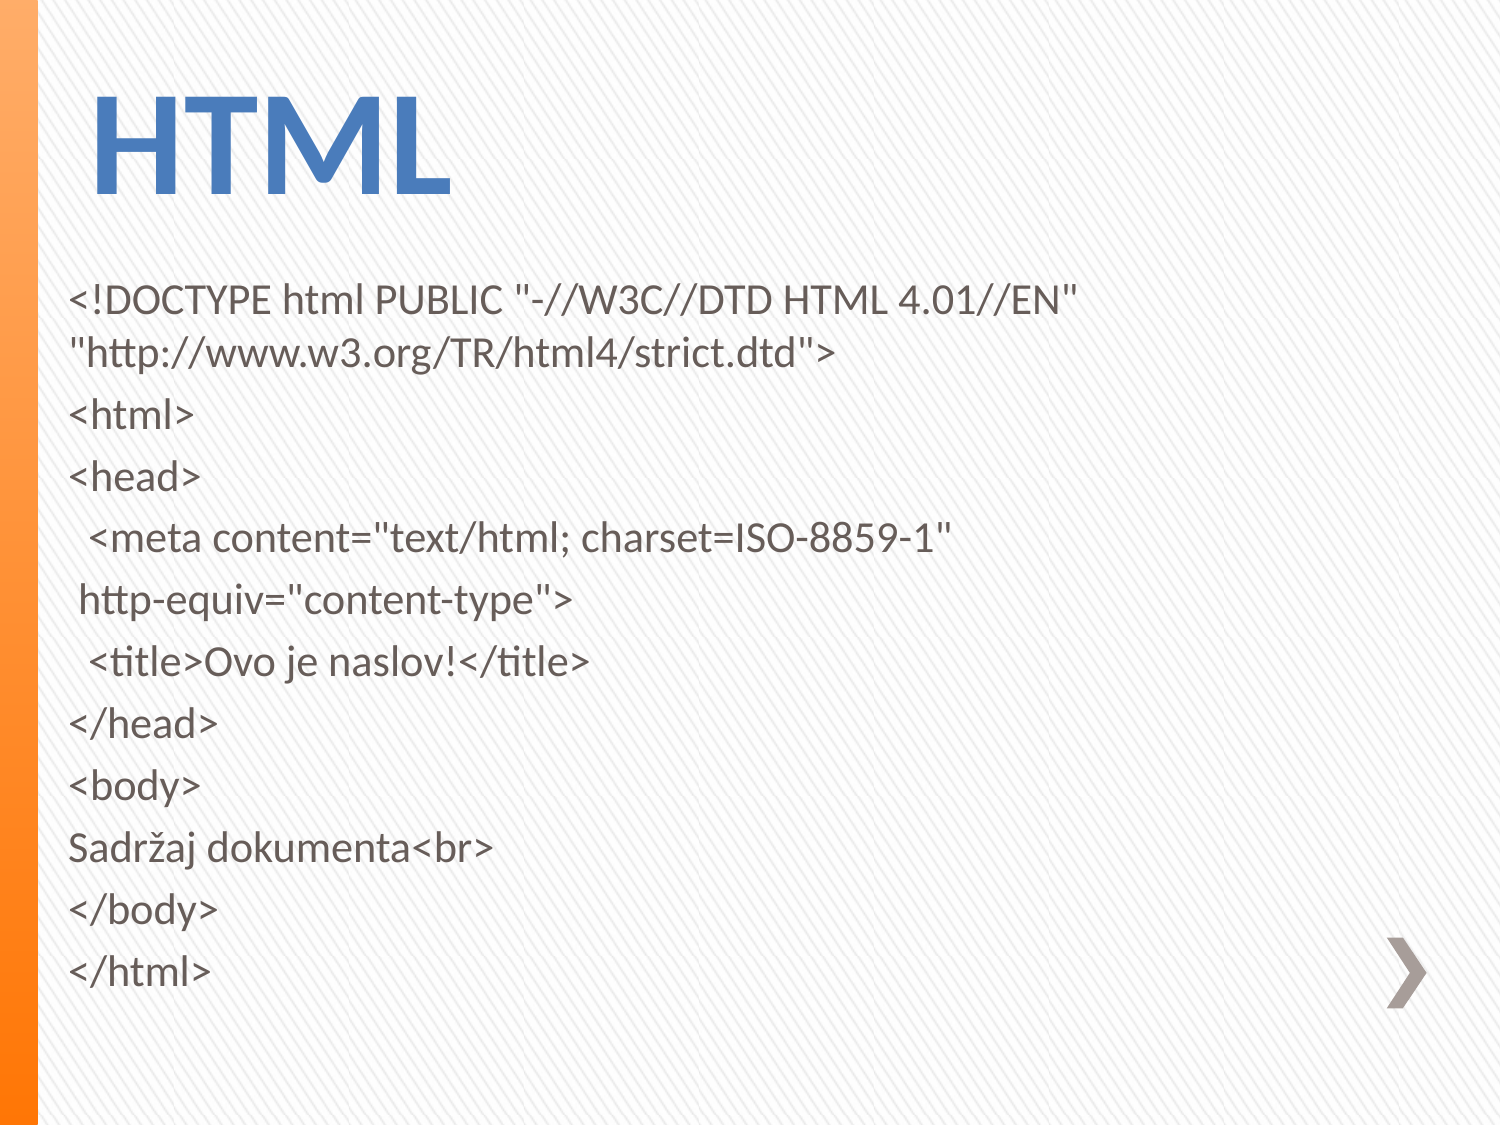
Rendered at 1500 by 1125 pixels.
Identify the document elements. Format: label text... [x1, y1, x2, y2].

list <!DOCTYPE html PUBLIC "-//W3C//DTD HTML 4.01//EN" "http://www.w3.org/TR/html4/strict.dtd"> <html> <head> <meta content="text/html; charset=ISO-8859-1" http-equiv="content-type"> <title>Ovo je naslov!</title> </head> <body> Sadržaj dokumenta<br> </body> </html> [53, 262, 1483, 1005]
title HTML [75, 45, 1425, 233]
